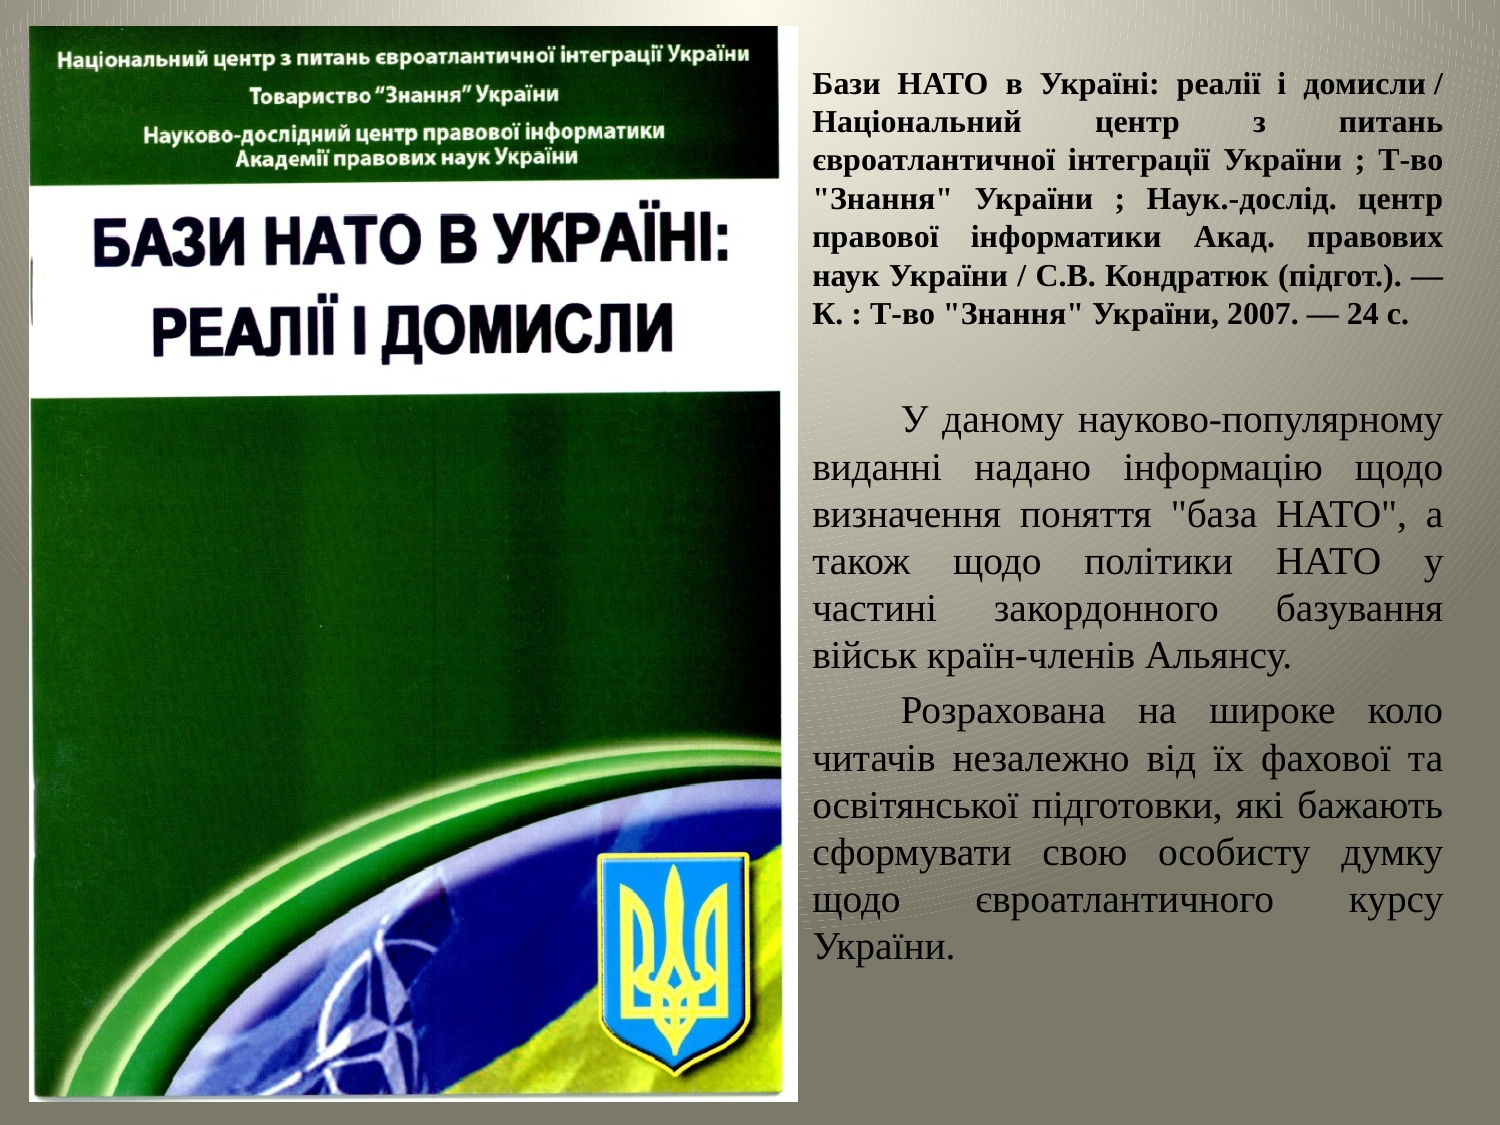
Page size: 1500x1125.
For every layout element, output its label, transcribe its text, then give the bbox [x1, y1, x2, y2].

picture [29, 26, 798, 1102]
list Бази НАТО в Україні: реалії і домисли / Національний центр з питань євроатлантичної інтеграції України ; Т-во "Знання" України ; Наук.-дослід. центр правової інформатики Акад. правових наук України / С.В. Кондратюк (підгот.). — К. : Т-во "Знання" України, 2007. — 24 с. У даному науково-популярному виданні надано інформацію щодо визначення поняття "база НАТО", а також щодо політики НАТО у частині закордонного базування військ країн-членів Альянсу. Розрахована на широке коло читачів незалежно від їх фахової та освітянської підготовки, які бажають сформувати свою особисту думку щодо євроатлантичного курсу України. [802, 54, 1459, 1071]
